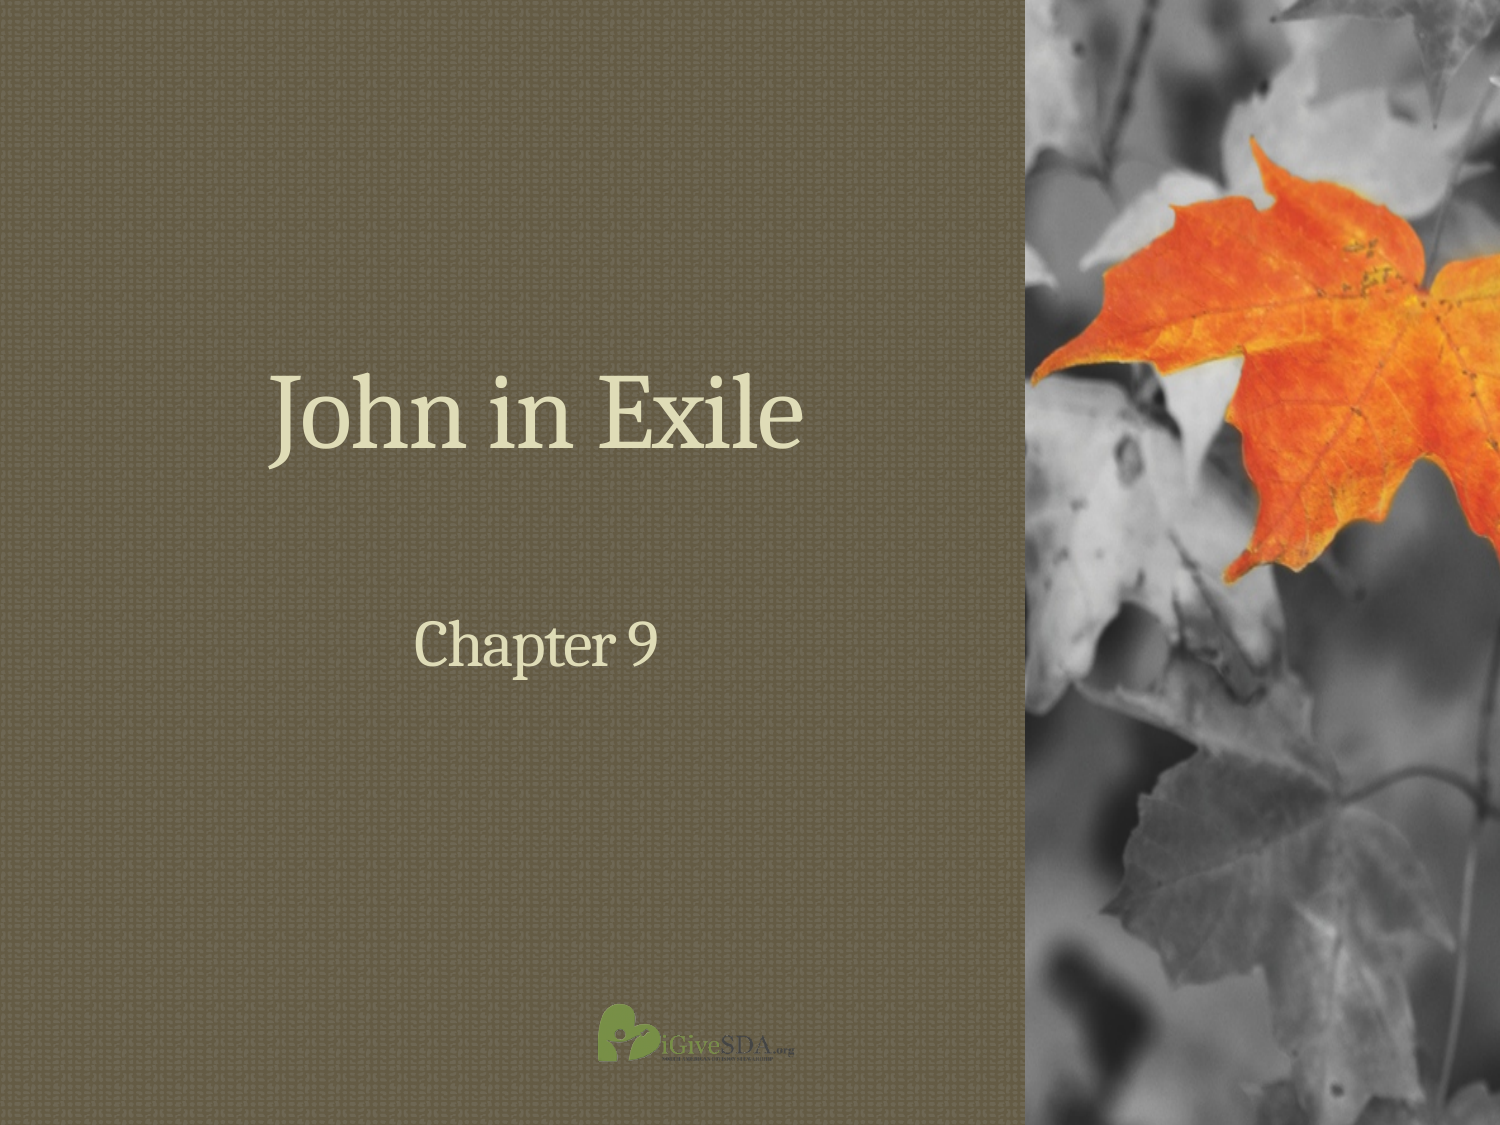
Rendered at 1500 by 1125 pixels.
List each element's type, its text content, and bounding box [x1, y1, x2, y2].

picture [580, 989, 804, 1077]
title John in Exile Chapter 9 [37, 333, 1021, 688]
picture [1024, 0, 1500, 1125]
